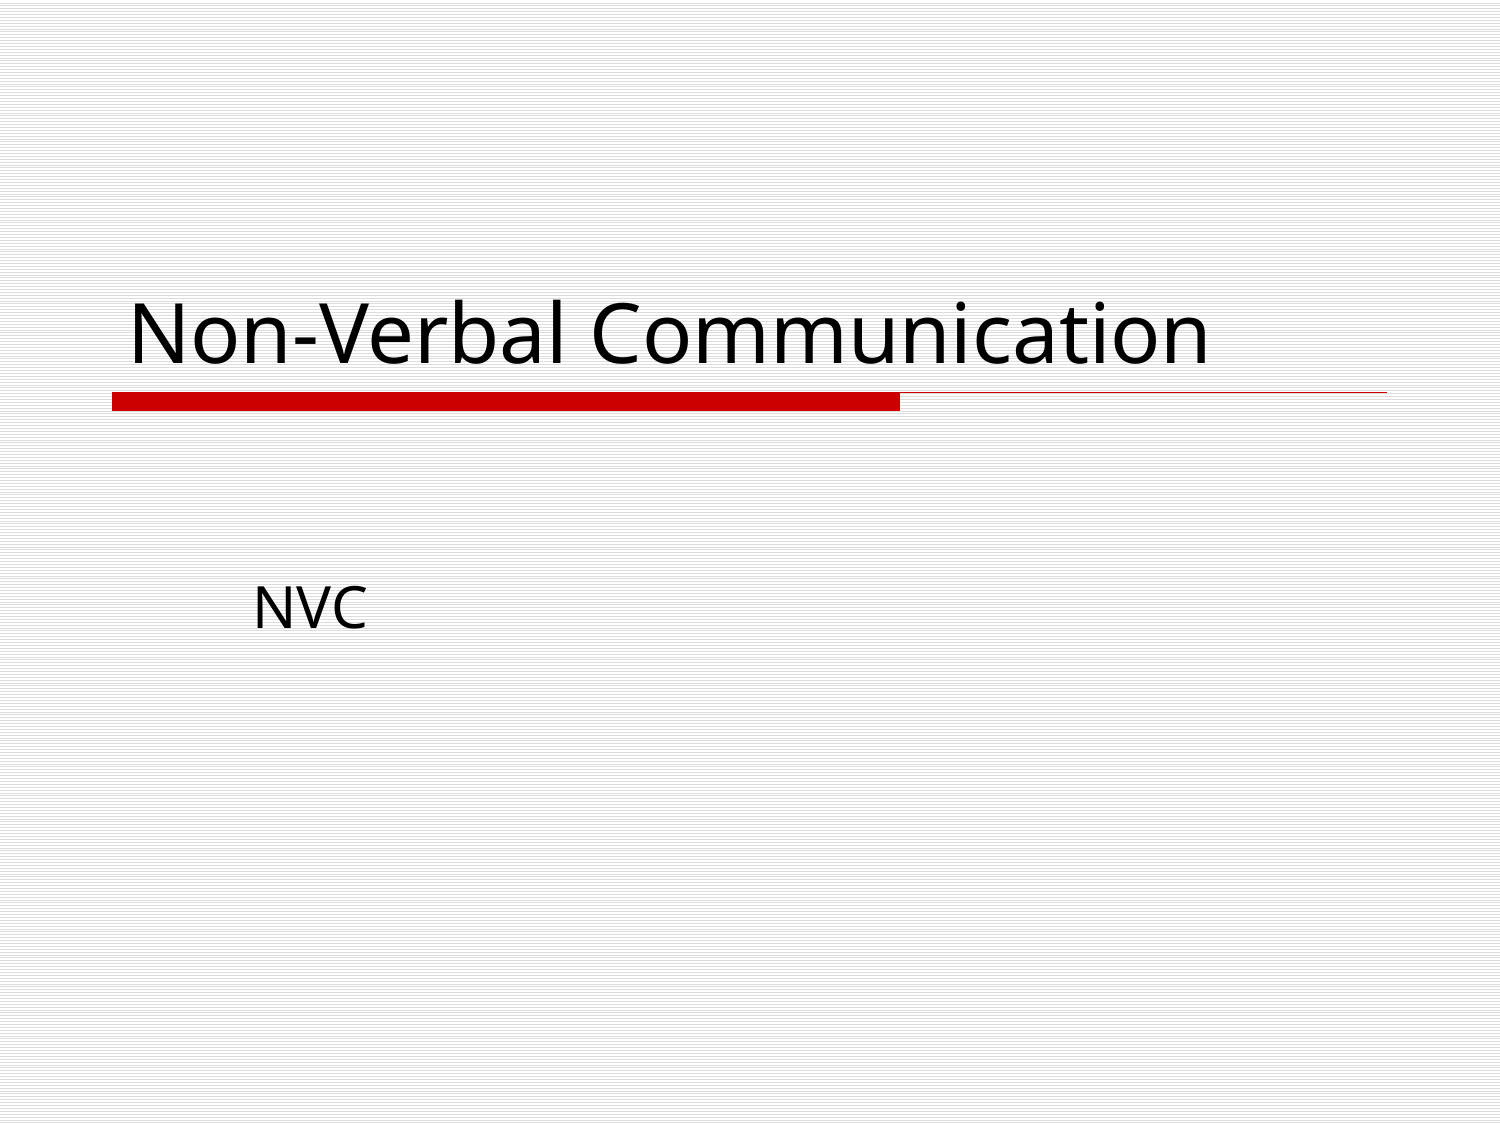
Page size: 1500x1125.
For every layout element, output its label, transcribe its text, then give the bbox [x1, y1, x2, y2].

subtitle NVC [237, 562, 1388, 826]
title Non-Verbal Communication [112, 162, 1388, 388]
